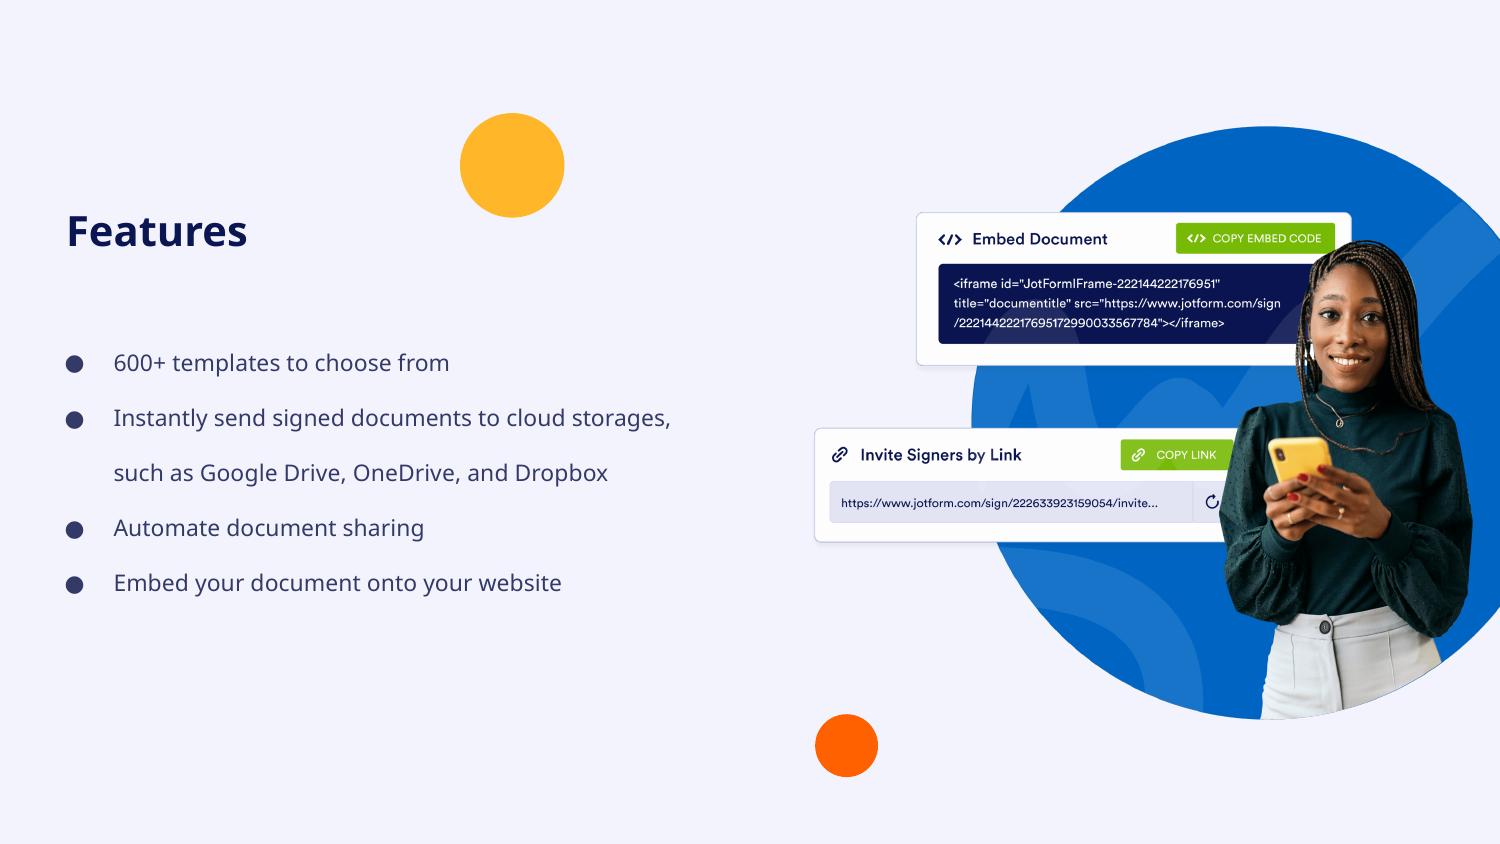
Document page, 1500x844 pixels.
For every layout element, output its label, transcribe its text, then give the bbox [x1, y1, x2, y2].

text_box [459, 113, 565, 218]
picture [799, 119, 1500, 725]
list 600+ templates to choose from Instantly send signed documents to cloud storages, such as Google Drive, OneDrive, and Dropbox Automate document sharing Embed your document onto your website [23, 305, 723, 654]
text_box [815, 732, 879, 778]
title Features [51, 189, 750, 284]
